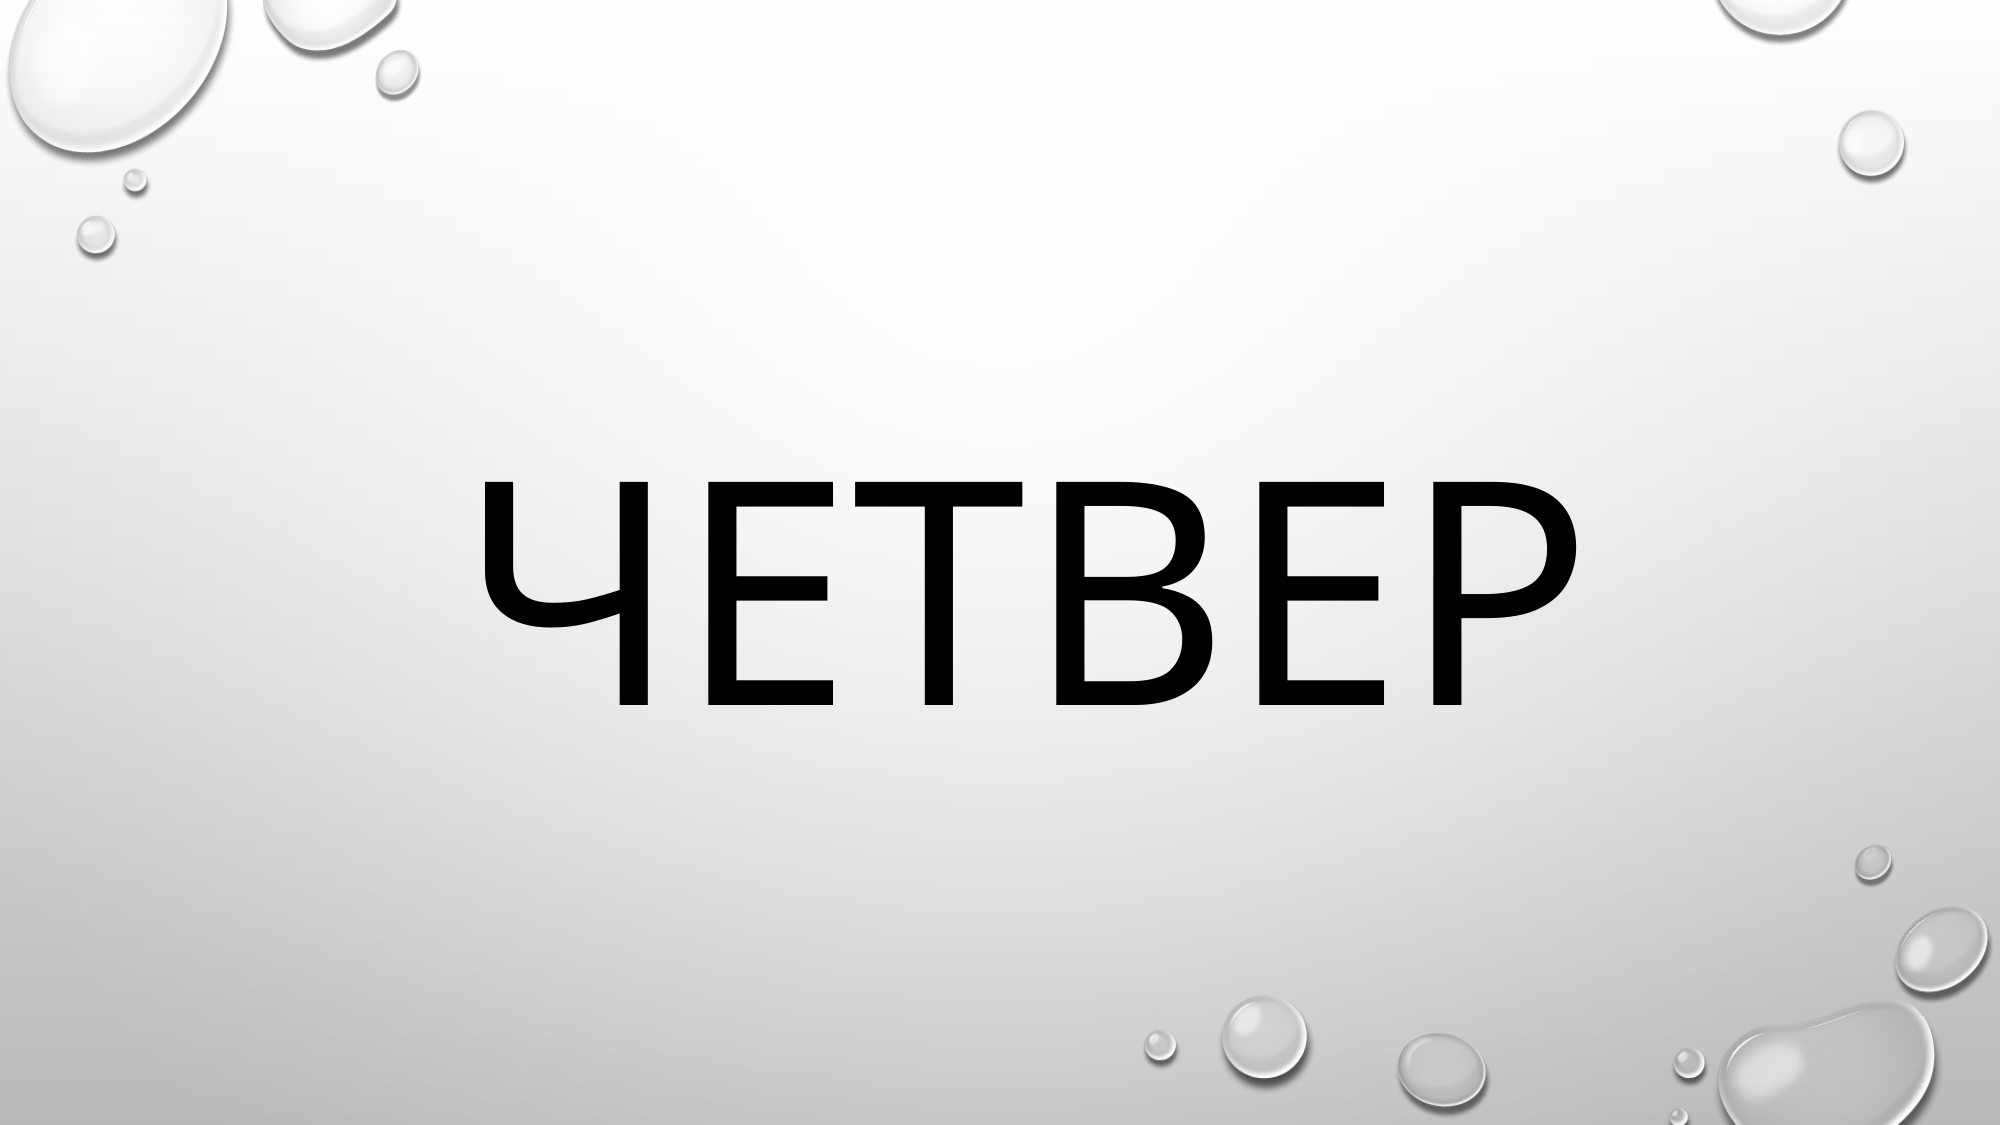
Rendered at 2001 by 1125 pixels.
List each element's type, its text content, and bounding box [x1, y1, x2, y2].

title четвер [149, 135, 1904, 781]
picture [0, 0, 2000, 1125]
